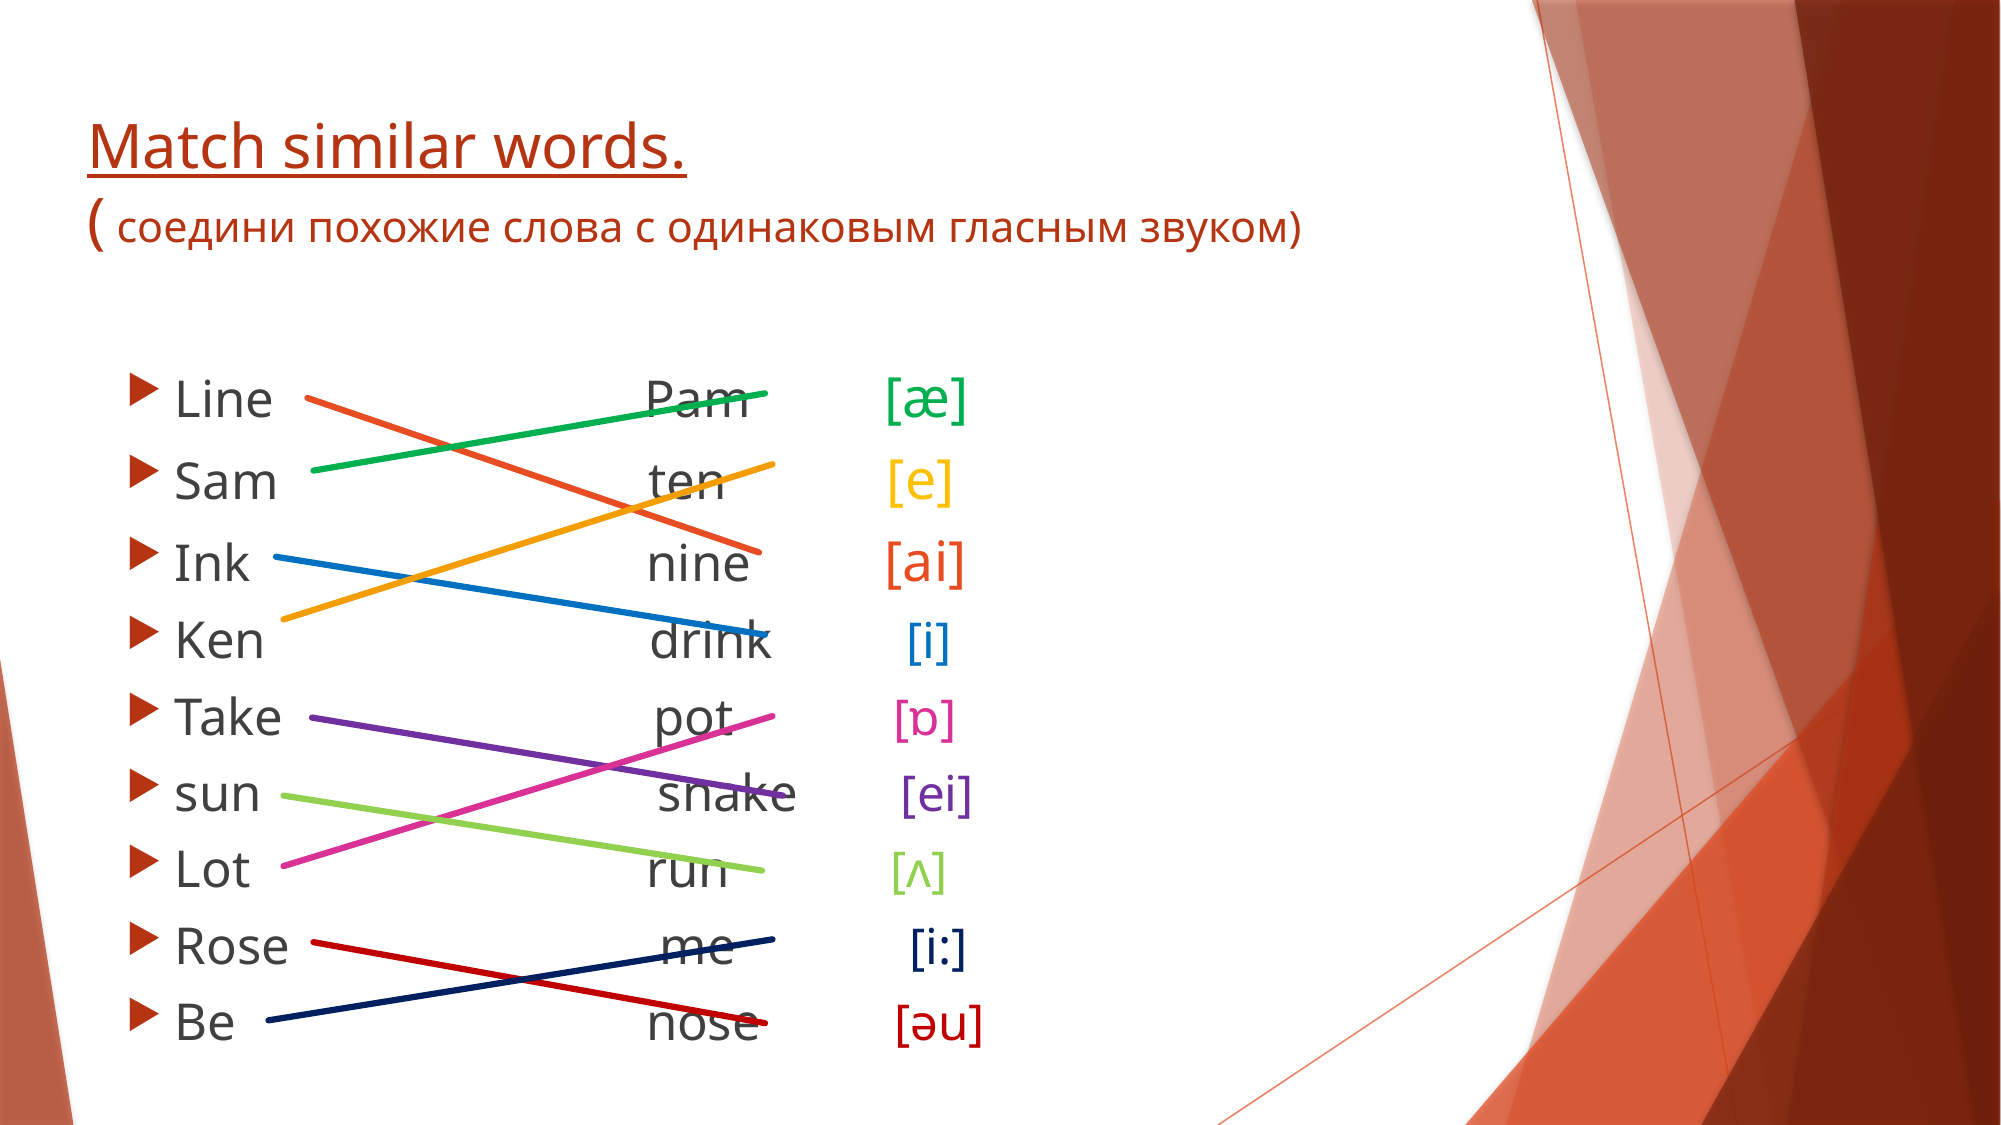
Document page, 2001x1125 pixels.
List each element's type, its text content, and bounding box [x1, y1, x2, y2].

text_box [282, 794, 763, 872]
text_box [312, 392, 766, 463]
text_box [282, 463, 773, 620]
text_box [275, 556, 766, 636]
list Line Pam [æ] Sam ten [e] Ink nine [ai] Ken drink [i] Take pot [ɒ] sun snake [ei] Lot run [ʌ] Rose me [i:] Be nose [əu] [111, 354, 1522, 1110]
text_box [267, 938, 773, 1021]
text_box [282, 715, 773, 867]
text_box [776, 717, 784, 797]
title Match similar words. ( соедини похожие слова с одинаковым гласным звуком) [71, 99, 1667, 317]
